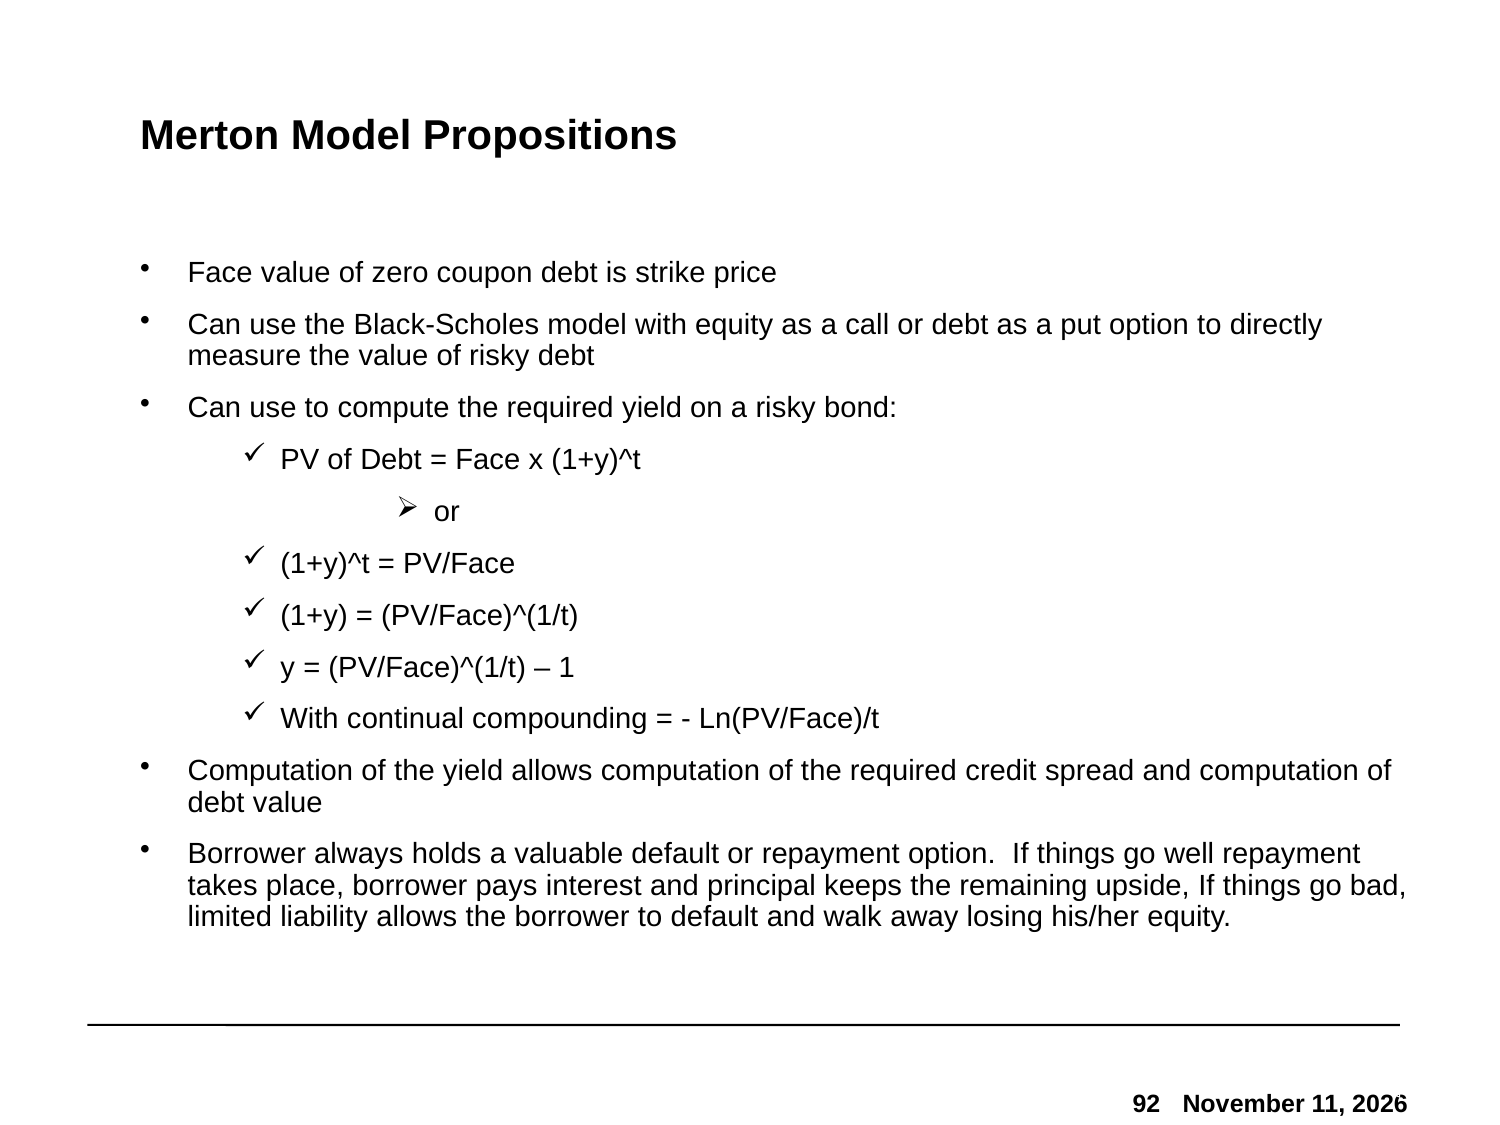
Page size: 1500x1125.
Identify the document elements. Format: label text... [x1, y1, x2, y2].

list Face value of zero coupon debt is strike price Can use the Black-Scholes model with equity as a call or debt as a put option to directly measure the value of risky debt Can use to compute the required yield on a risky bond: PV of Debt = Face x (1+y)^t or (1+y)^t = PV/Face (1+y) = (PV/Face)^(1/t) y = (PV/Face)^(1/t) – 1 With continual compounding = - Ln(PV/Face)/t Computation of the yield allows computation of the required credit spread and computation of debt value Borrower always holds a valuable default or repayment option. If things go well repayment takes place, borrower pays interest and principal keeps the remaining upside, If things go bad, limited liability allows the borrower to default and walk away losing his/her equity. [124, 249, 1426, 1013]
title Merton Model Propositions [124, 99, 1401, 226]
